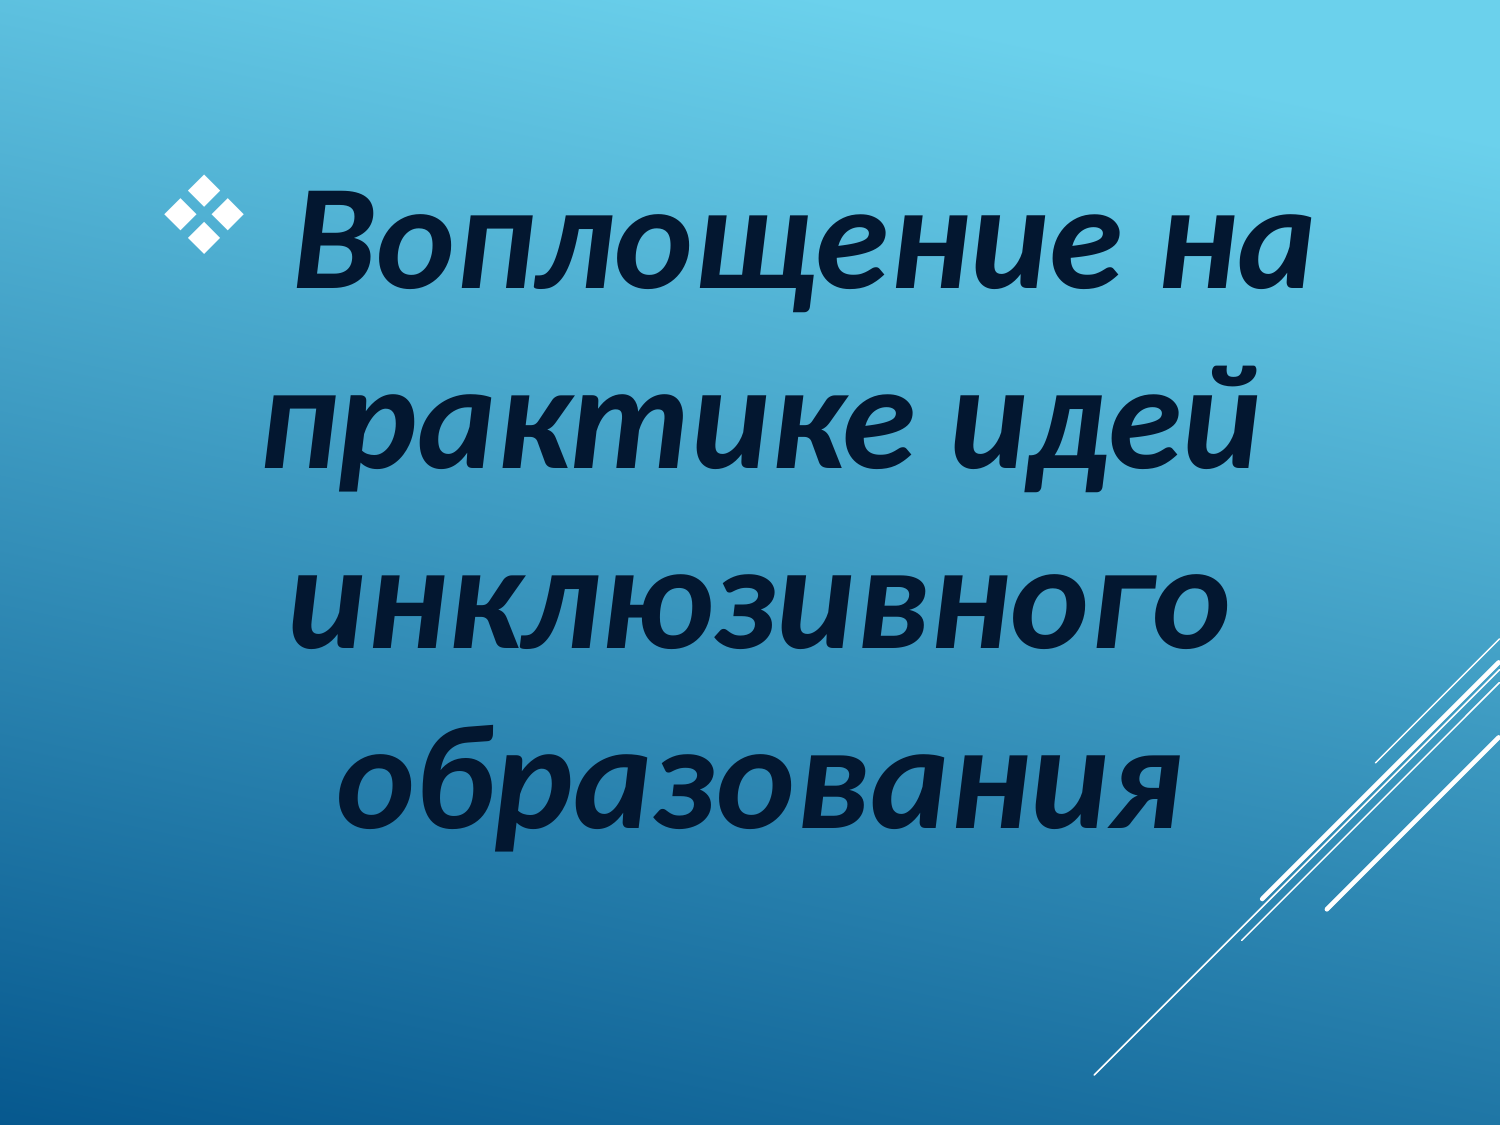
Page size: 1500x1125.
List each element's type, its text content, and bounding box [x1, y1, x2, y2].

list Воплощение на практике идей инклюзивного образования [1, 30, 1473, 1038]
